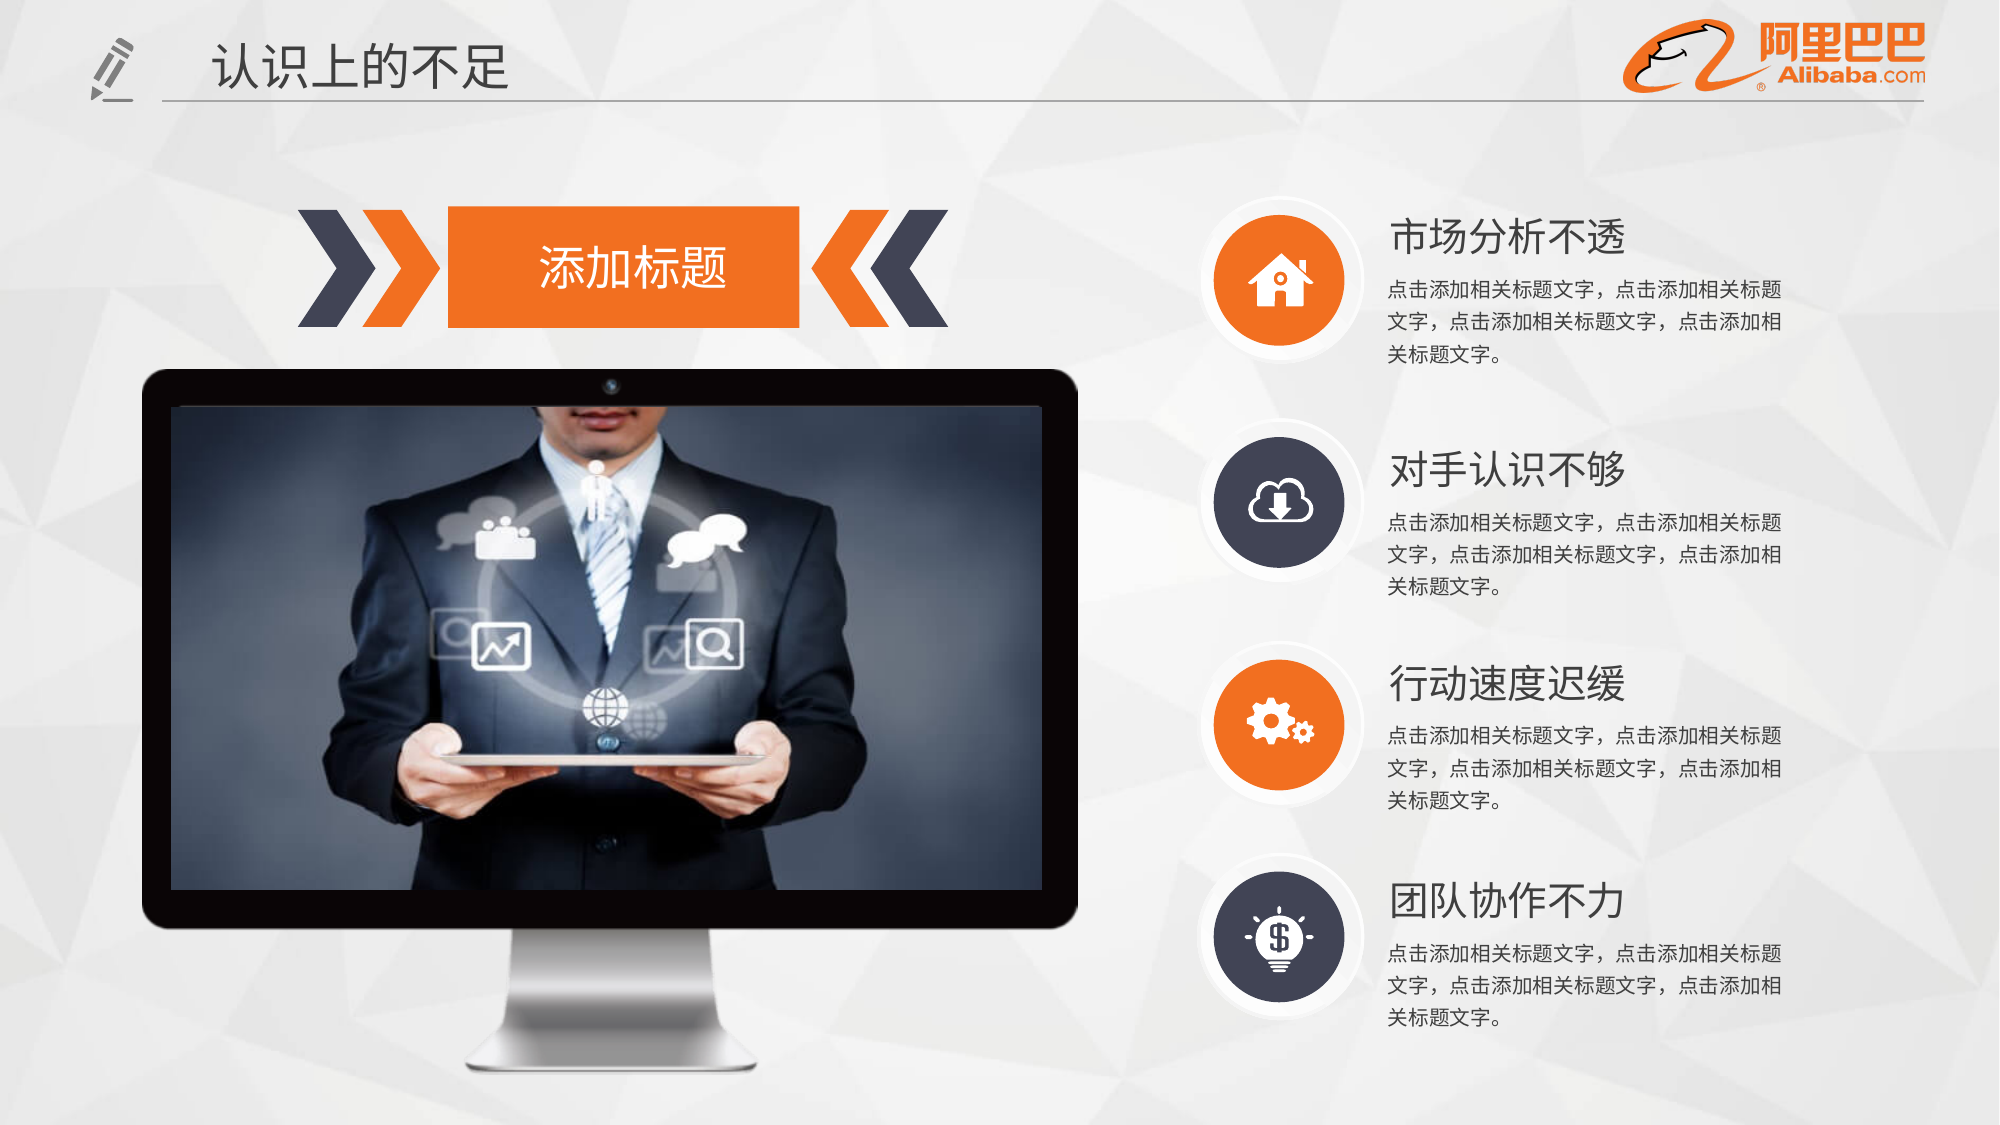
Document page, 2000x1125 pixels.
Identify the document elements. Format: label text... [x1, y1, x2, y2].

text_box [448, 206, 800, 328]
text_box [870, 209, 949, 327]
text_box 添加标题 [473, 230, 794, 303]
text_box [1244, 905, 1315, 973]
text_box [102, 98, 134, 102]
text_box [104, 59, 126, 89]
text_box [297, 209, 376, 327]
text_box [110, 45, 130, 59]
text_box 点击添加相关标题文字，点击添加相关标题文字，点击添加相关标题文字，点击添加相关标题文字。 [1372, 261, 1815, 374]
text_box [90, 86, 104, 101]
text_box [115, 37, 134, 52]
text_box 行动速度迟缓 [1374, 651, 1698, 708]
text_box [1196, 418, 1365, 586]
picture [0, 0, 2000, 1125]
text_box [93, 52, 115, 82]
text_box 点击添加相关标题文字，点击添加相关标题文字，点击添加相关标题文字，点击添加相关标题文字。 [1372, 708, 1815, 821]
text_box 认识上的不足 [196, 28, 526, 100]
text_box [1246, 697, 1315, 745]
text_box 点击添加相关标题文字，点击添加相关标题文字，点击添加相关标题文字，点击添加相关标题文字。 [1372, 494, 1815, 607]
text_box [1196, 195, 1365, 364]
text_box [1196, 852, 1365, 1021]
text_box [1247, 252, 1314, 307]
text_box [811, 209, 890, 327]
text_box [362, 209, 441, 327]
text_box 市场分析不透 [1374, 204, 1698, 261]
text_box 对手认识不够 [1374, 437, 1698, 494]
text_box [1196, 640, 1365, 809]
text_box 团队协作不力 [1374, 868, 1698, 925]
text_box 点击添加相关标题文字，点击添加相关标题文字，点击添加相关标题文字，点击添加相关标题文字。 [1372, 925, 1815, 1038]
